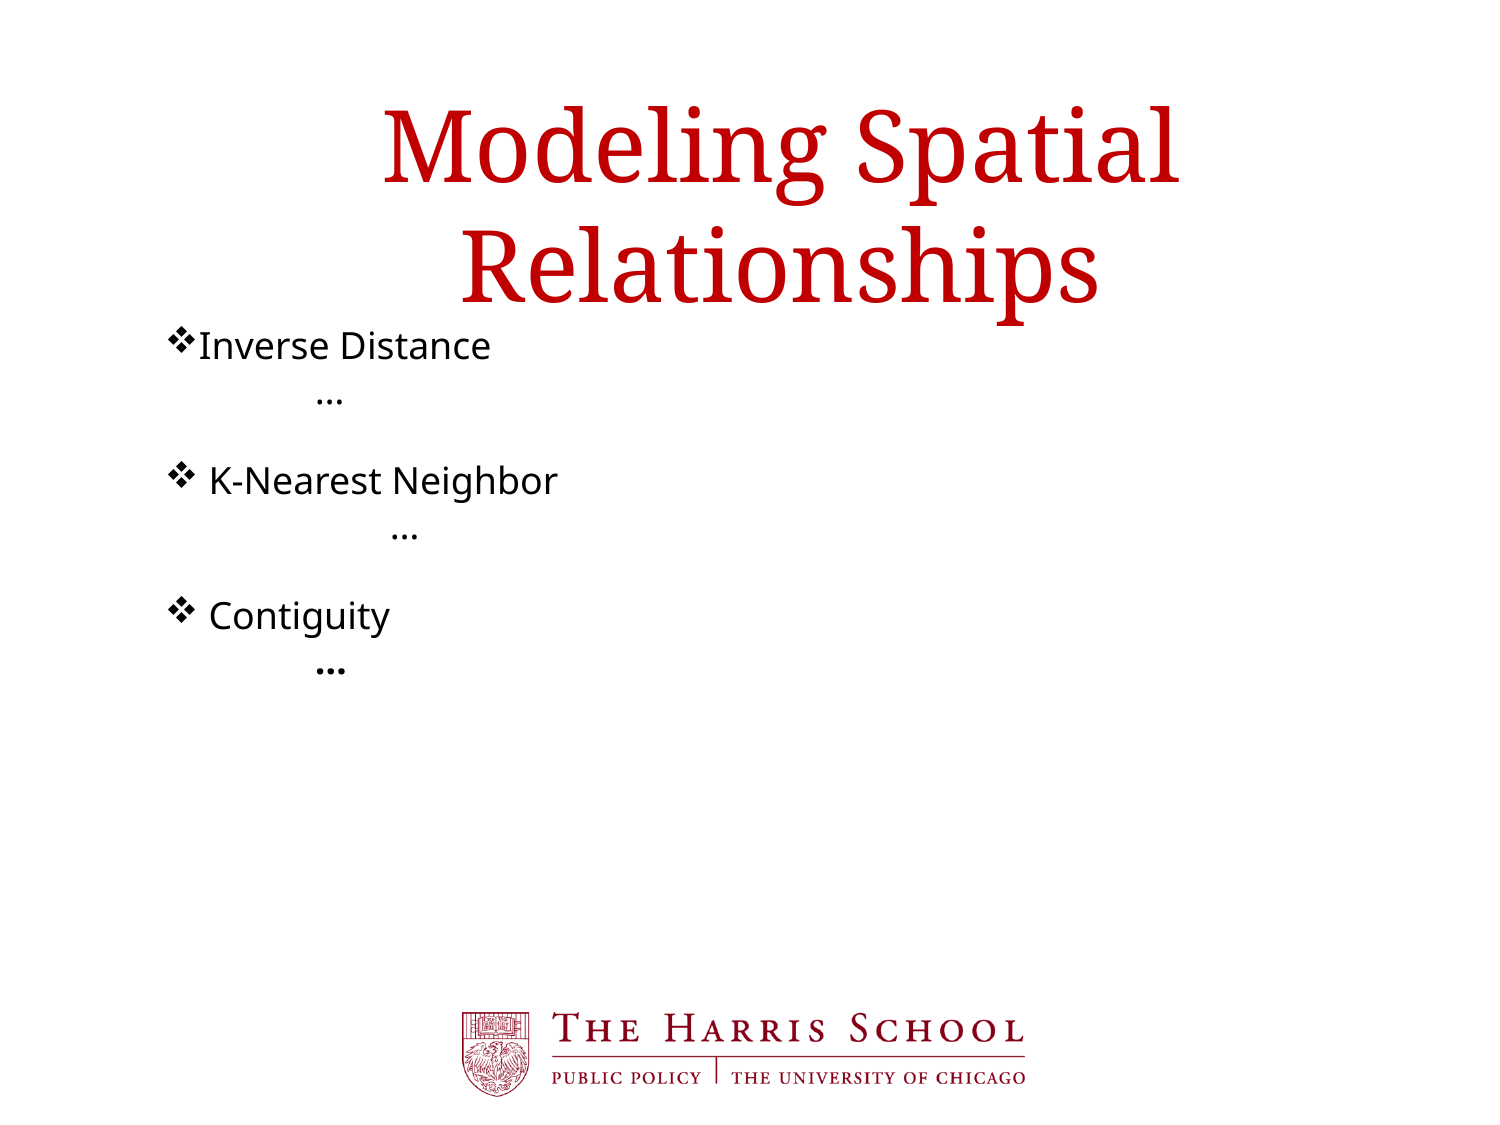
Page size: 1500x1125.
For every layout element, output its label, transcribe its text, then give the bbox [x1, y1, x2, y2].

text_box Inverse Distance … K-Nearest Neighbor … Contiguity … [149, 224, 1350, 735]
picture [462, 1012, 1026, 1097]
text_box Modeling Spatial Relationships [112, 74, 1450, 330]
